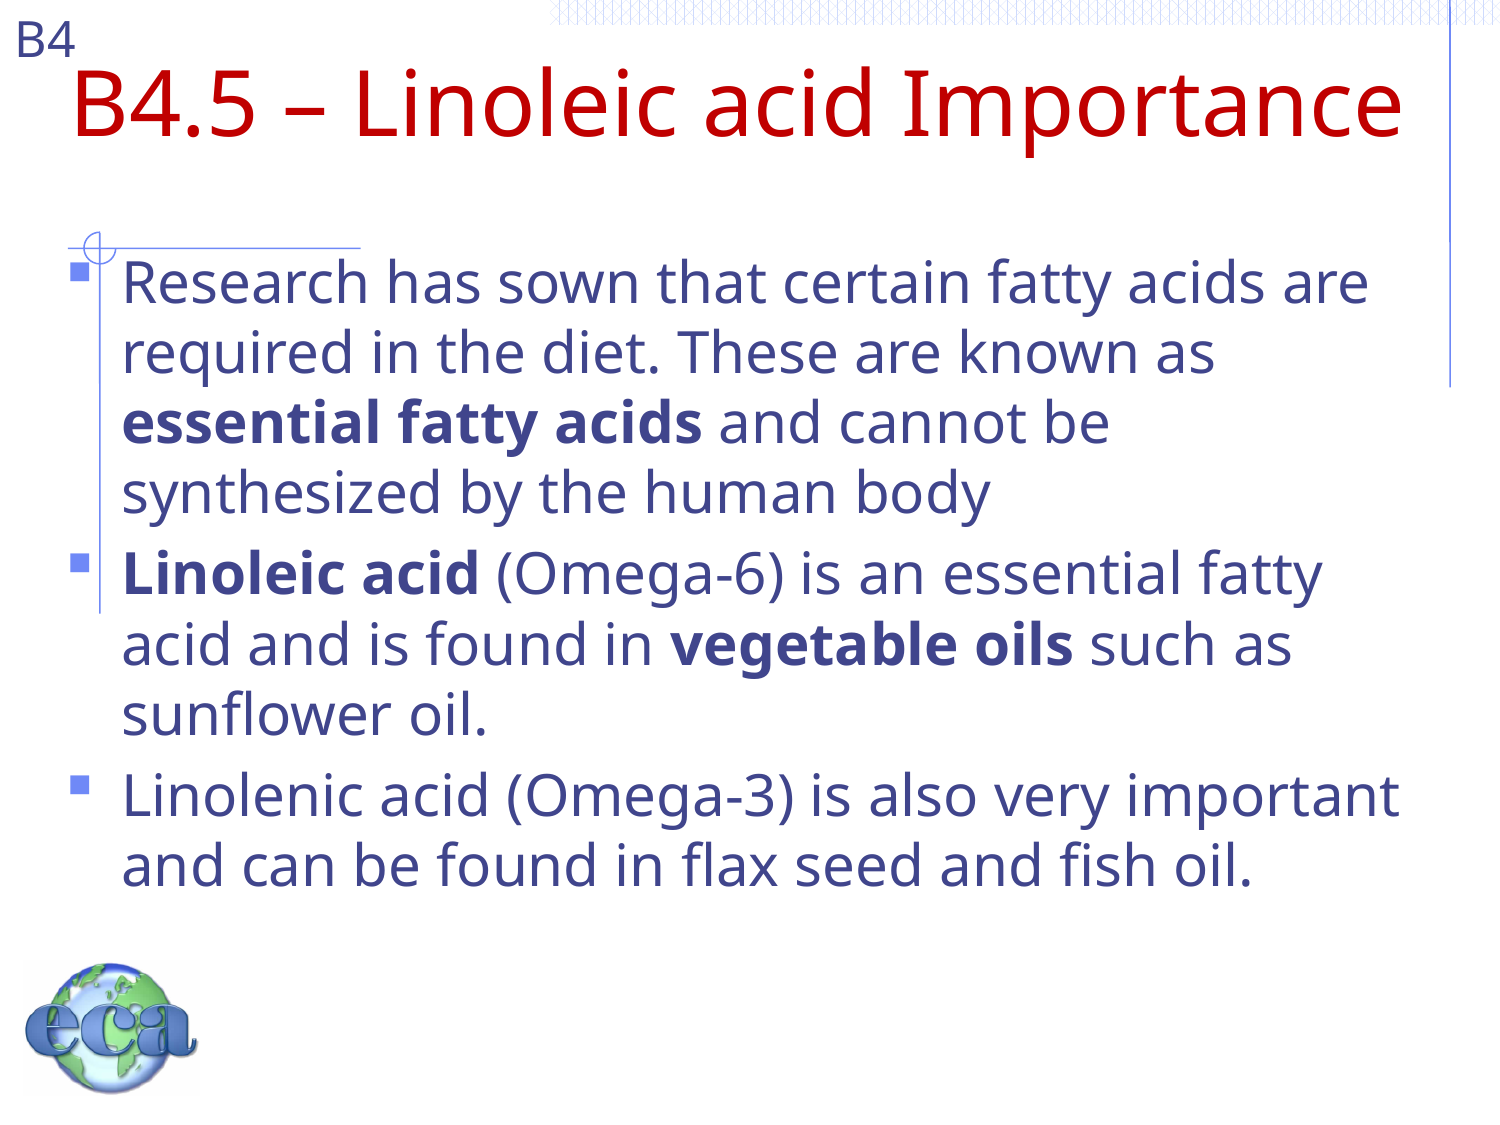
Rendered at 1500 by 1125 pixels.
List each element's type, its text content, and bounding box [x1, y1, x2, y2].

title B4.5 – Linoleic acid Importance [37, 24, 1463, 163]
picture [23, 960, 200, 1096]
list Research has sown that certain fatty acids are required in the diet. These are known as essential fatty acids and cannot be synthesized by the human body Linoleic acid (Omega-6) is an essential fatty acid and is found in vegetable oils such as sunflower oil. Linolenic acid (Omega-3) is also very important and can be found in flax seed and fish oil. [49, 237, 1463, 976]
